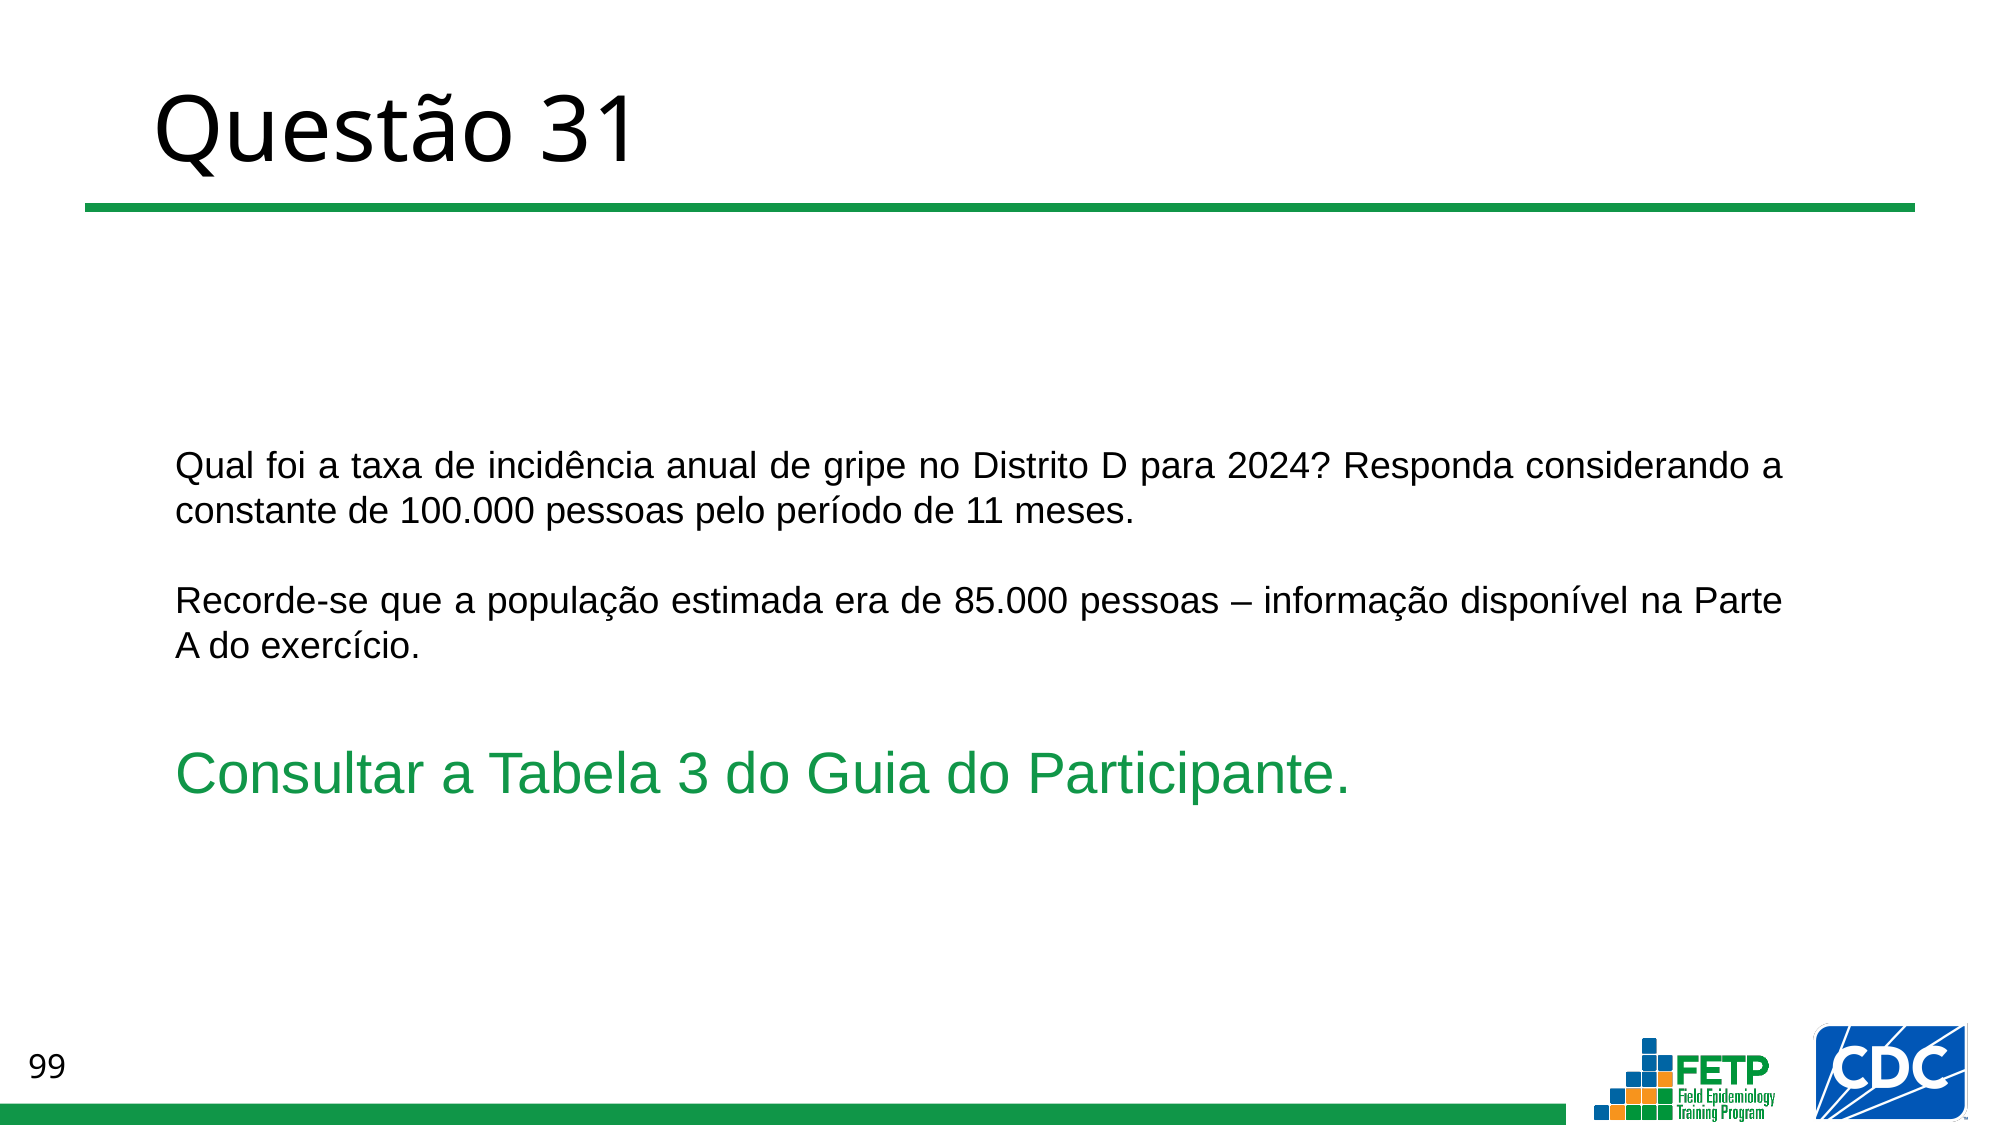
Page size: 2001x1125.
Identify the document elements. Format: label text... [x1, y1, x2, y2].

picture [1594, 1038, 1775, 1122]
list Qual foi a taxa de incidência anual de gripe no Distrito D para 2024? Responda considerando a constante de 100.000 pessoas pelo período de 11 meses. Recorde-se que a população estimada era de 85.000 pessoas – informação disponível na Parte A do exercício. Consultar a Tabela 3 do Guia do Participante. [160, 242, 1798, 1004]
title Questão 31 [137, 75, 1863, 207]
picture [1813, 1023, 1968, 1122]
